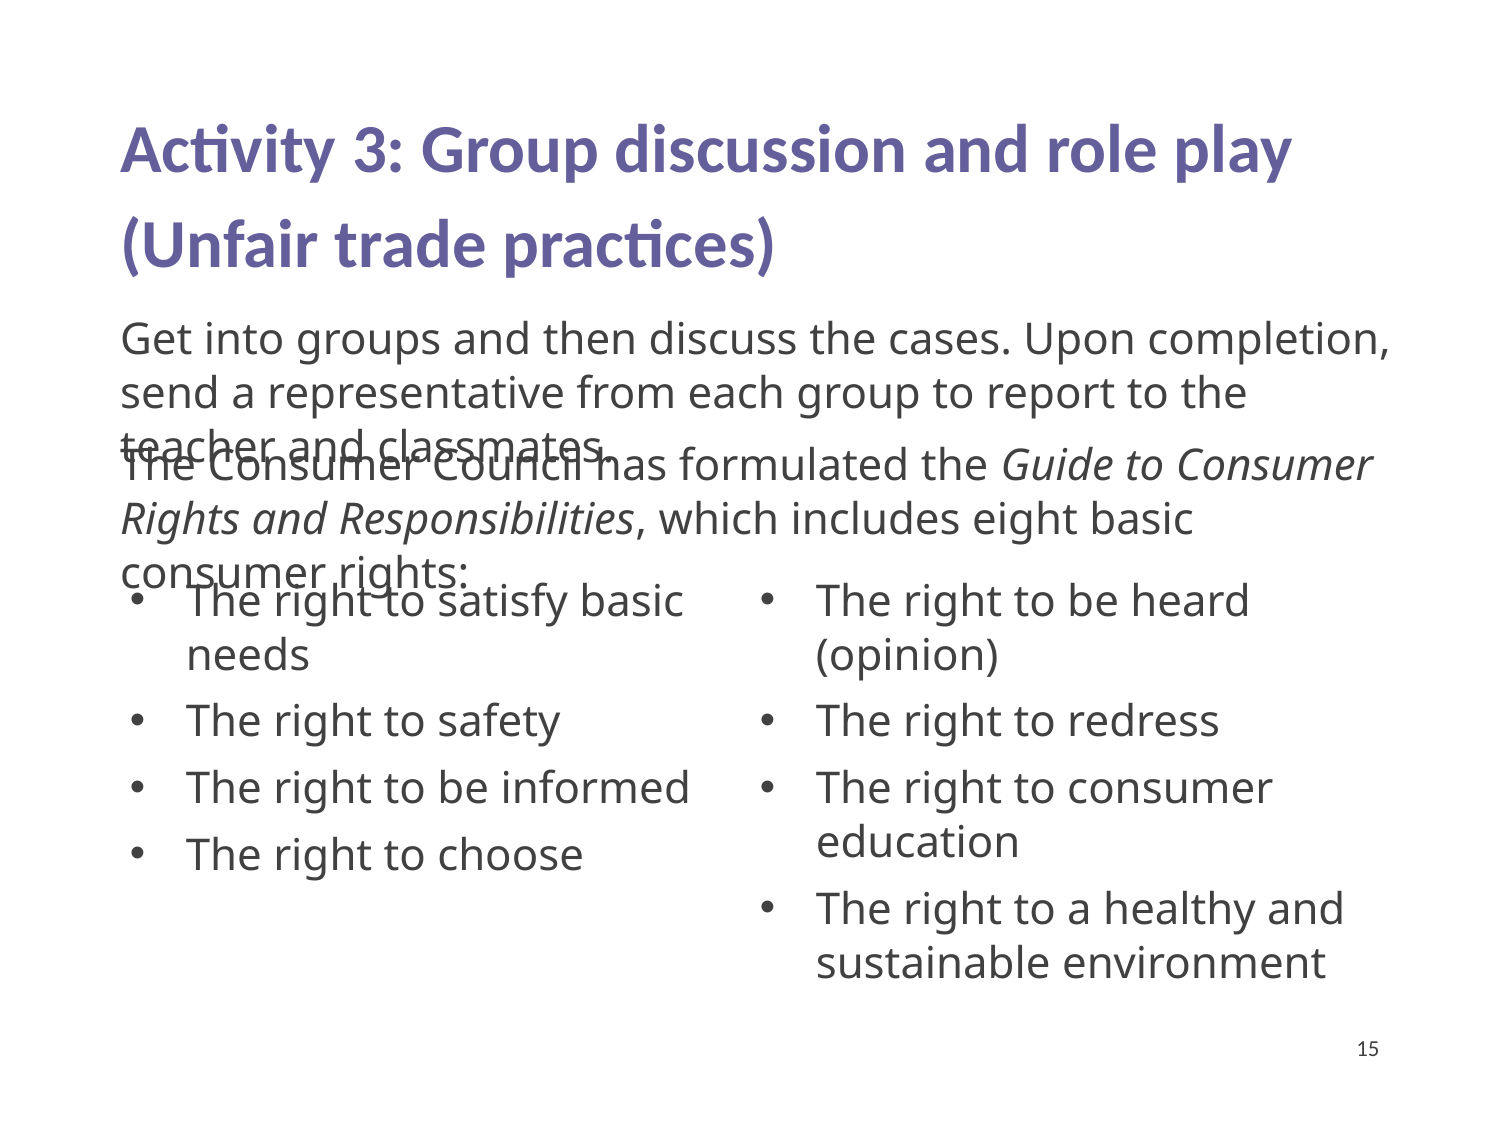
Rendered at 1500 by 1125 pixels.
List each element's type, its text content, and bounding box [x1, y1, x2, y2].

slide_number 15 [1353, 1035, 1381, 1062]
text_box The Consumer Council has formulated the Guide to Consumer Rights and Responsibilities, which includes eight basic consumer rights: [120, 889, 1380, 1028]
text_box The right to satisfy basic needs The right to safety The right to be informed The right to choose [119, 560, 749, 889]
text_box The Consumer Council has formulated the Guide to Consumer Rights and Responsibilities, which includes eight basic consumer rights: [120, 434, 1380, 560]
list Activity 3: Group discussion and role play (Unfair trade practices) [119, 113, 1382, 225]
text_box The right to be heard (opinion) The right to redress The right to consumer education The right to a healthy and sustainable environment [749, 560, 1454, 998]
list Get into groups and then discuss the cases. Upon completion, send a representative from each group to report to the teacher and classmates. [119, 308, 1411, 560]
